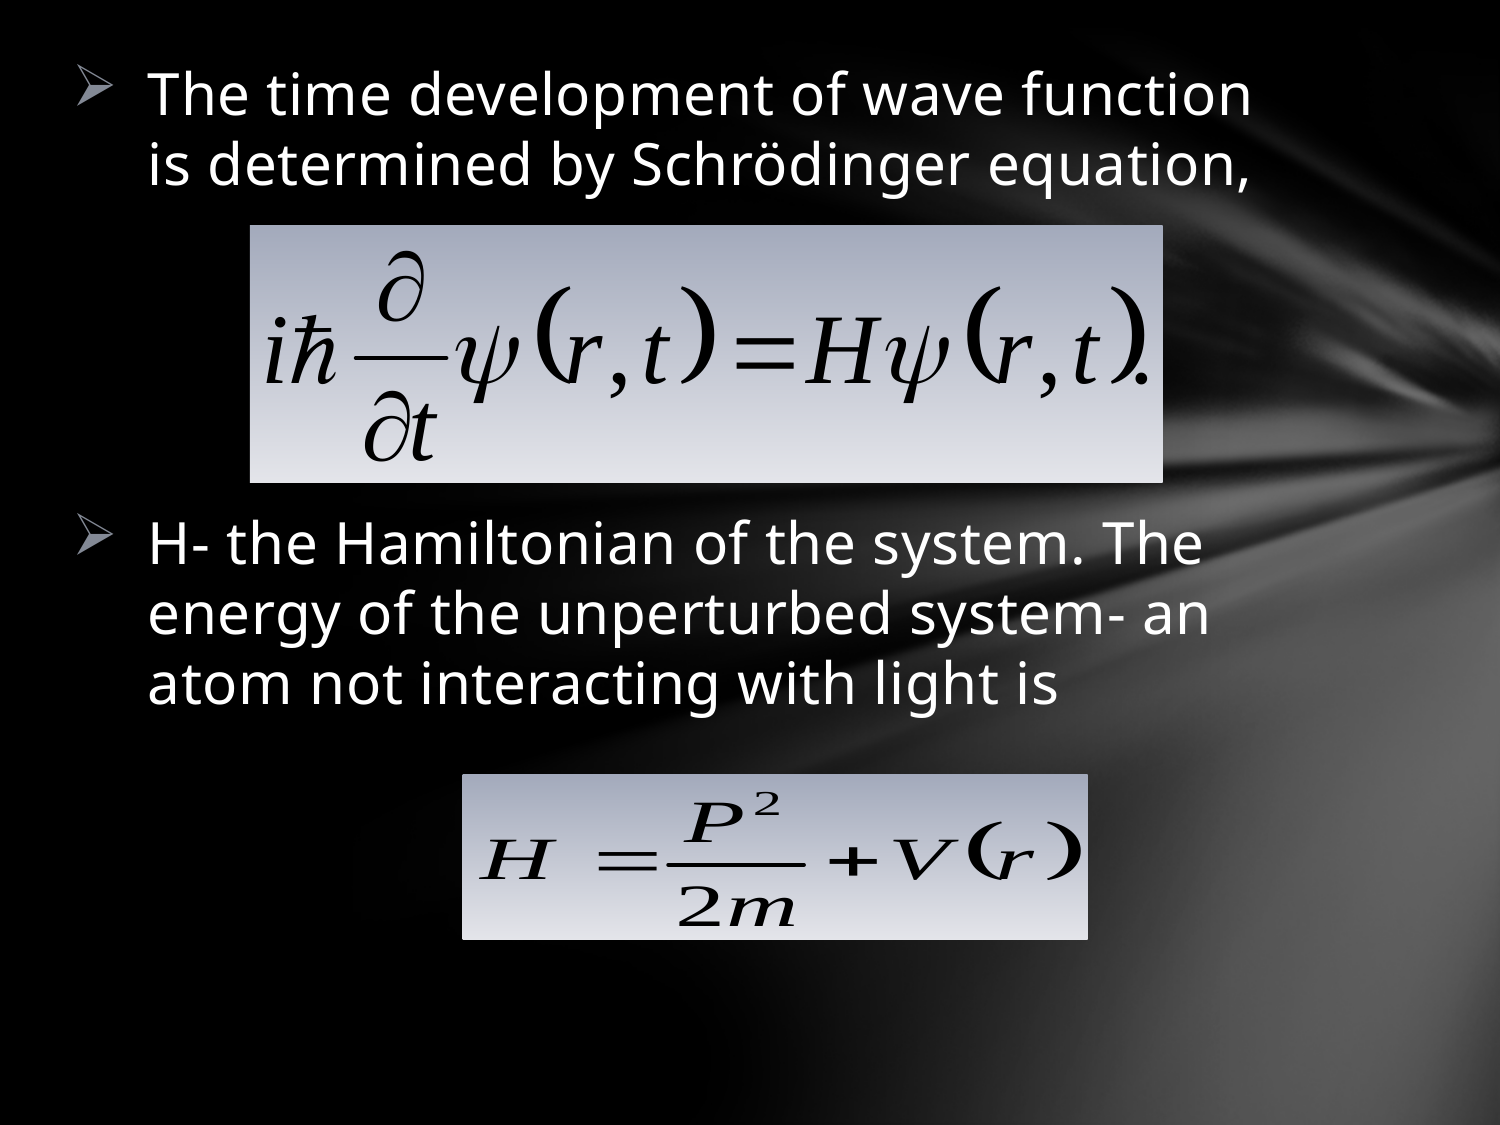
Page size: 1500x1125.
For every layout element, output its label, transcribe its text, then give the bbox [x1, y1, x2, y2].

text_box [462, 774, 1088, 941]
list The time development of wave function is determined by Schrödinger equation, H- the Hamiltonian of the system. The energy of the unperturbed system- an atom not interacting with light is [57, 50, 1318, 1016]
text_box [249, 224, 1163, 483]
